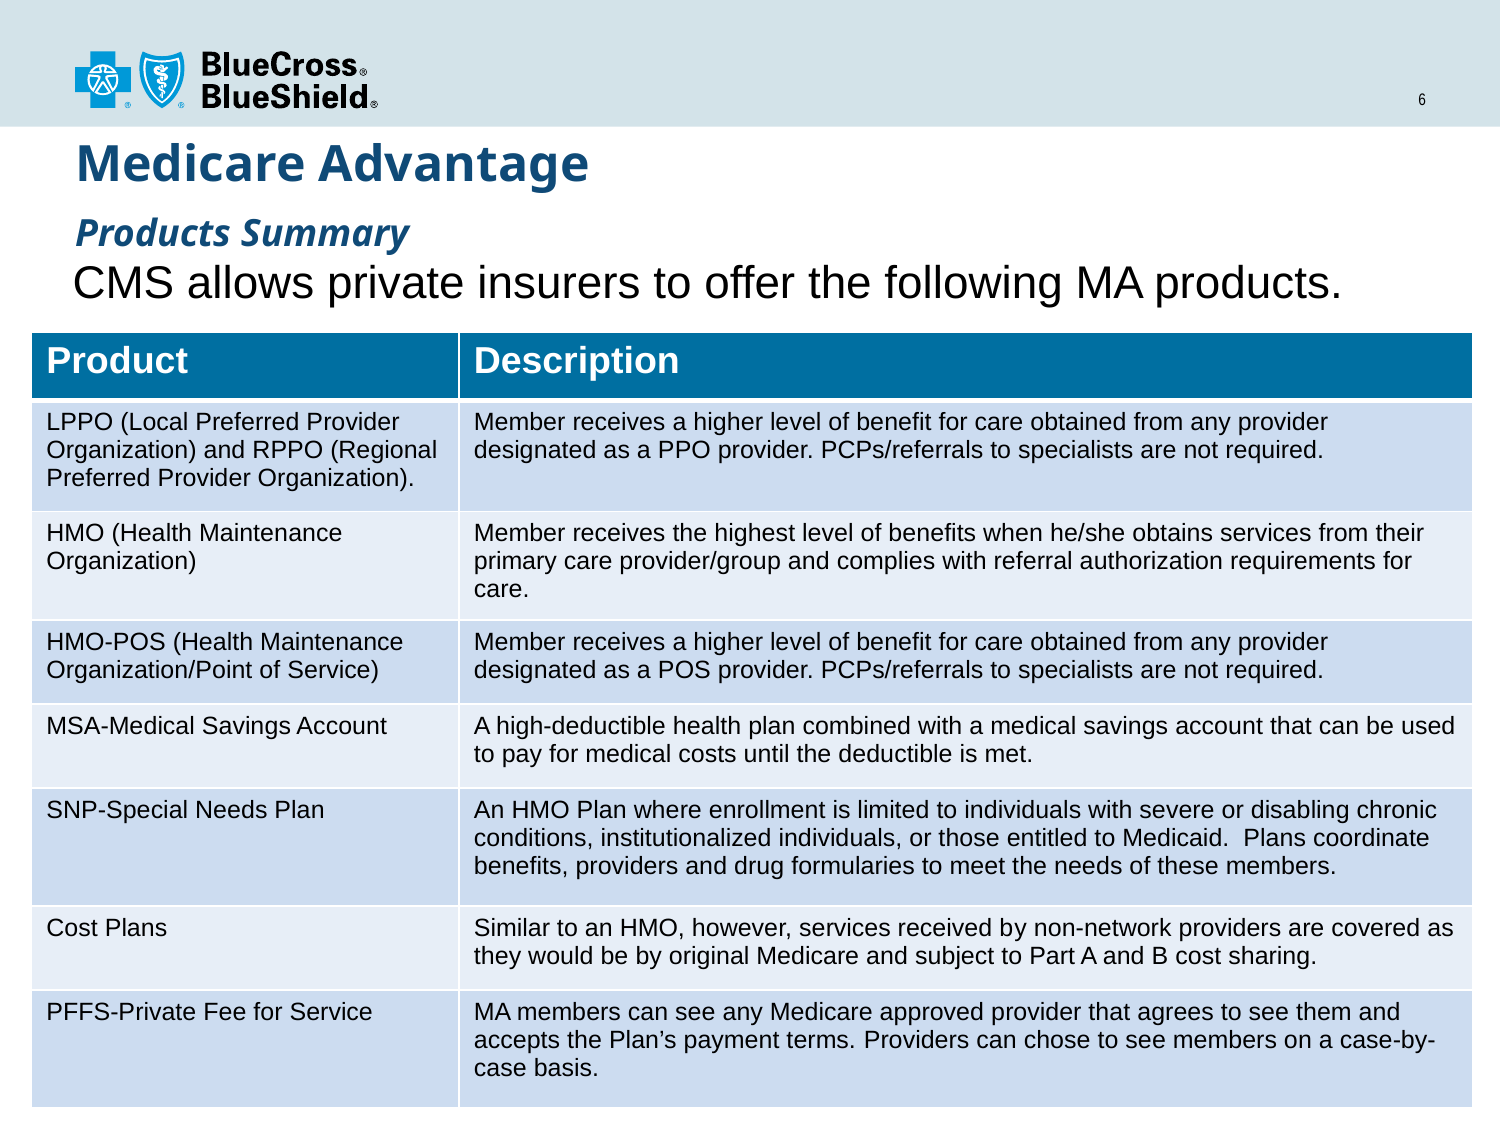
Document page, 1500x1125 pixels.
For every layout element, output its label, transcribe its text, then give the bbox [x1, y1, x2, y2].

table_cell HMO-POS (Health Maintenance Organization/Point of Service) [32, 621, 458, 703]
table_cell MSA-Medical Savings Account [32, 705, 458, 787]
table_cell Cost Plans [32, 907, 458, 989]
title Medicare Advantage Products Summary [75, 129, 1425, 241]
picture [124, 101, 131, 109]
table_header Description [460, 333, 1472, 398]
table_cell An HMO Plan where enrollment is limited to individuals with severe or disabling chronic conditions, institutionalized individuals, or those entitled to Medicaid. Plans coordinate benefits, providers and drug formularies to meet the needs of these members. [460, 789, 1472, 905]
list CMS allows private insurers to offer the following MA products. [72, 252, 1423, 366]
table_cell HMO (Health Maintenance Organization) [32, 512, 458, 619]
table_cell LPPO (Local Preferred Provider Organization) and RPPO (Regional Preferred Provider Organization). [32, 403, 458, 511]
table_cell Member receives a higher level of benefit for care obtained from any provider designated as a POS provider. PCPs/referrals to specialists are not required. [460, 621, 1472, 703]
table_cell PFFS-Private Fee for Service [32, 991, 458, 1107]
table_header Product [32, 333, 458, 398]
table_cell Member receives the highest level of benefits when he/she obtains services from their primary care provider/group and complies with referral authorization requirements for care. [460, 512, 1472, 619]
table_cell SNP-Special Needs Plan [32, 789, 458, 905]
picture [178, 101, 185, 109]
table_cell A high-deductible health plan combined with a medical savings account that can be used to pay for medical costs until the deductible is met. [460, 705, 1472, 787]
table_cell Member receives a higher level of benefit for care obtained from any provider designated as a PPO provider. PCPs/referrals to specialists are not required. [460, 403, 1472, 511]
table_cell Similar to an HMO, however, services received by non-network providers are covered as they would be by original Medicare and subject to Part A and B cost sharing. [460, 907, 1472, 989]
table_cell MA members can see any Medicare approved provider that agrees to see them and accepts the Plan’s payment terms. Providers can chose to see members on a case-by-case basis. [460, 991, 1472, 1107]
